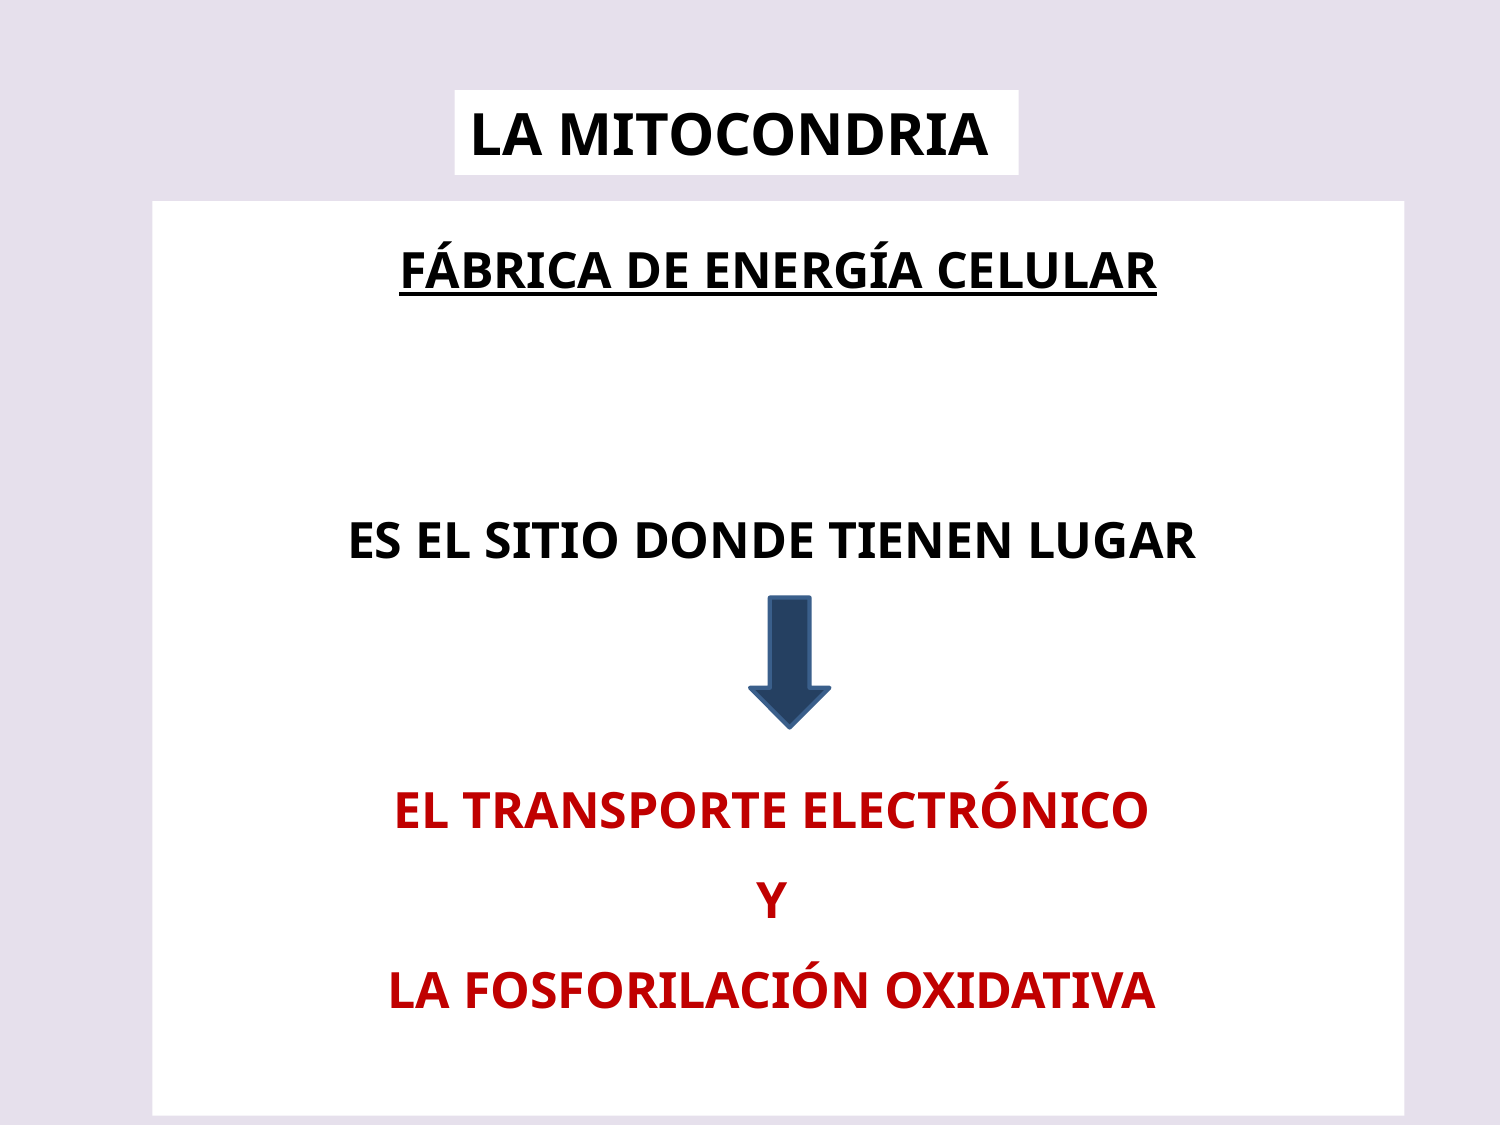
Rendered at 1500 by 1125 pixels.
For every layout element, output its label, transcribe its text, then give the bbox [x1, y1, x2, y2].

text_box [748, 595, 832, 730]
text_box FÁBRICA DE ENERGÍA CELULAR ES EL SITIO DONDE TIENEN LUGAR EL TRANSPORTE ELECTRÓNICO Y LA FOSFORILACIÓN OXIDATIVA [152, 201, 1405, 1116]
text_box LA MITOCONDRIA [454, 90, 1019, 175]
